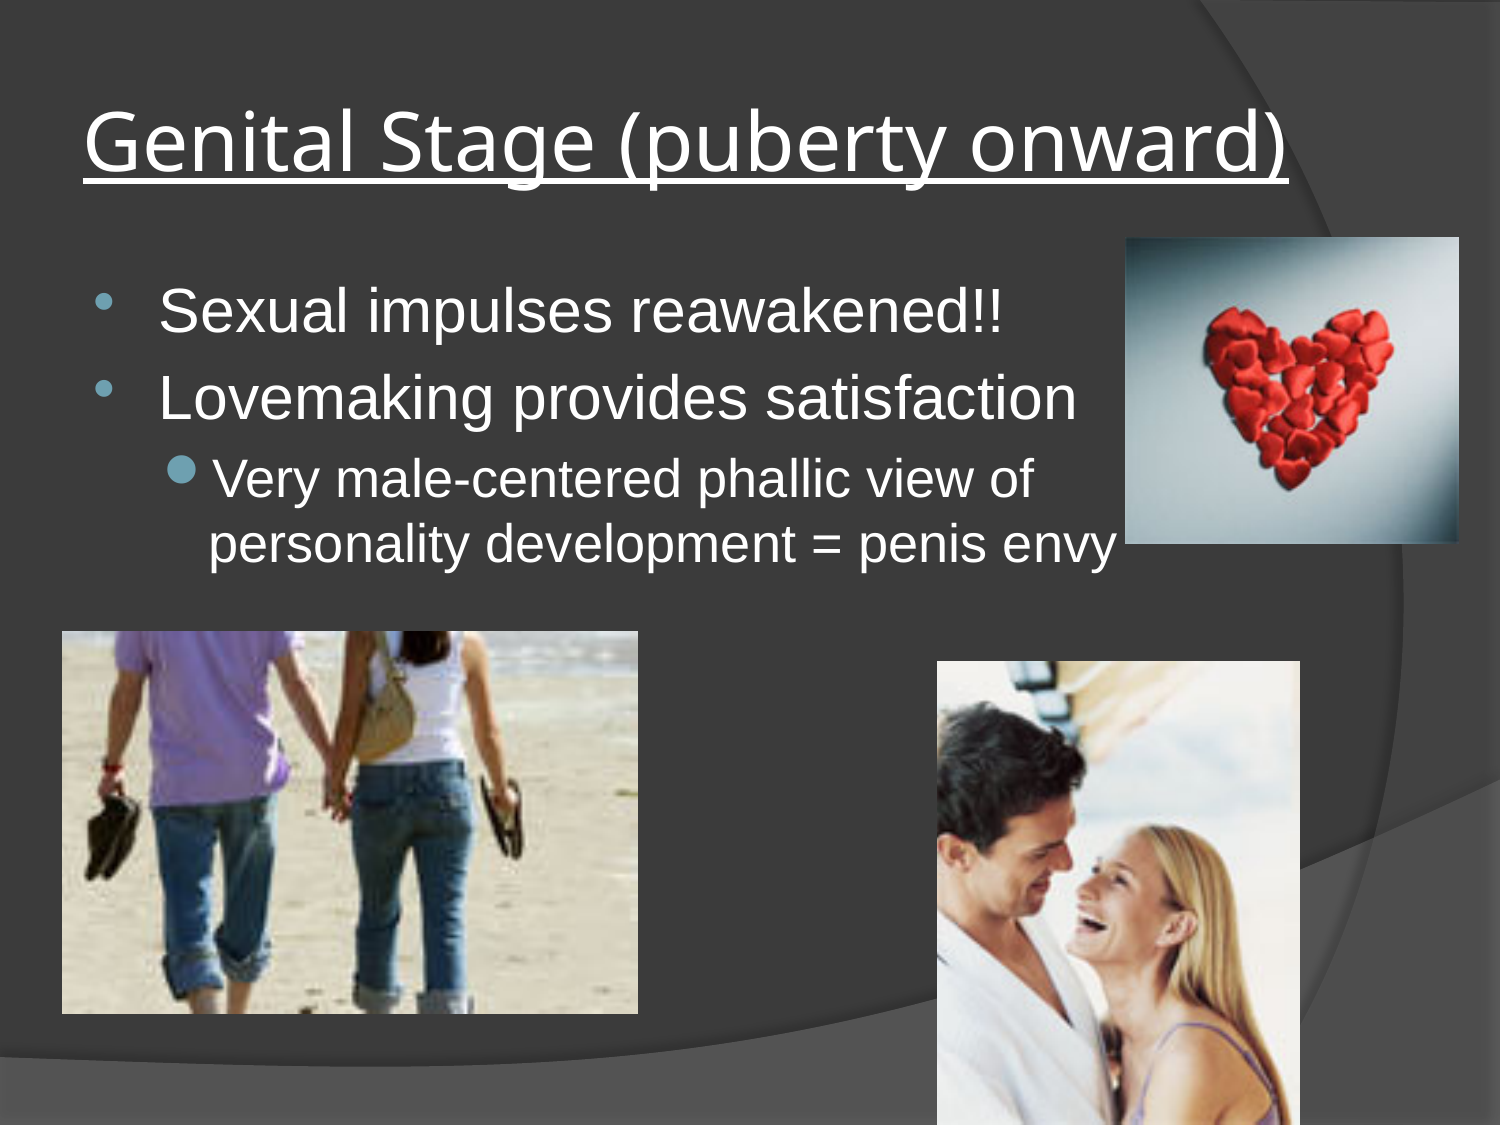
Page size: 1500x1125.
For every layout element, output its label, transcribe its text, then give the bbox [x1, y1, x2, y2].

list Sexual impulses reawakened!! Lovemaking provides satisfaction Very male-centered phallic view of personality development = penis envy [75, 262, 1300, 663]
picture [1124, 237, 1459, 544]
picture [62, 631, 638, 1015]
picture [937, 661, 1301, 1125]
title Genital Stage (puberty onward) [75, 45, 1300, 233]
